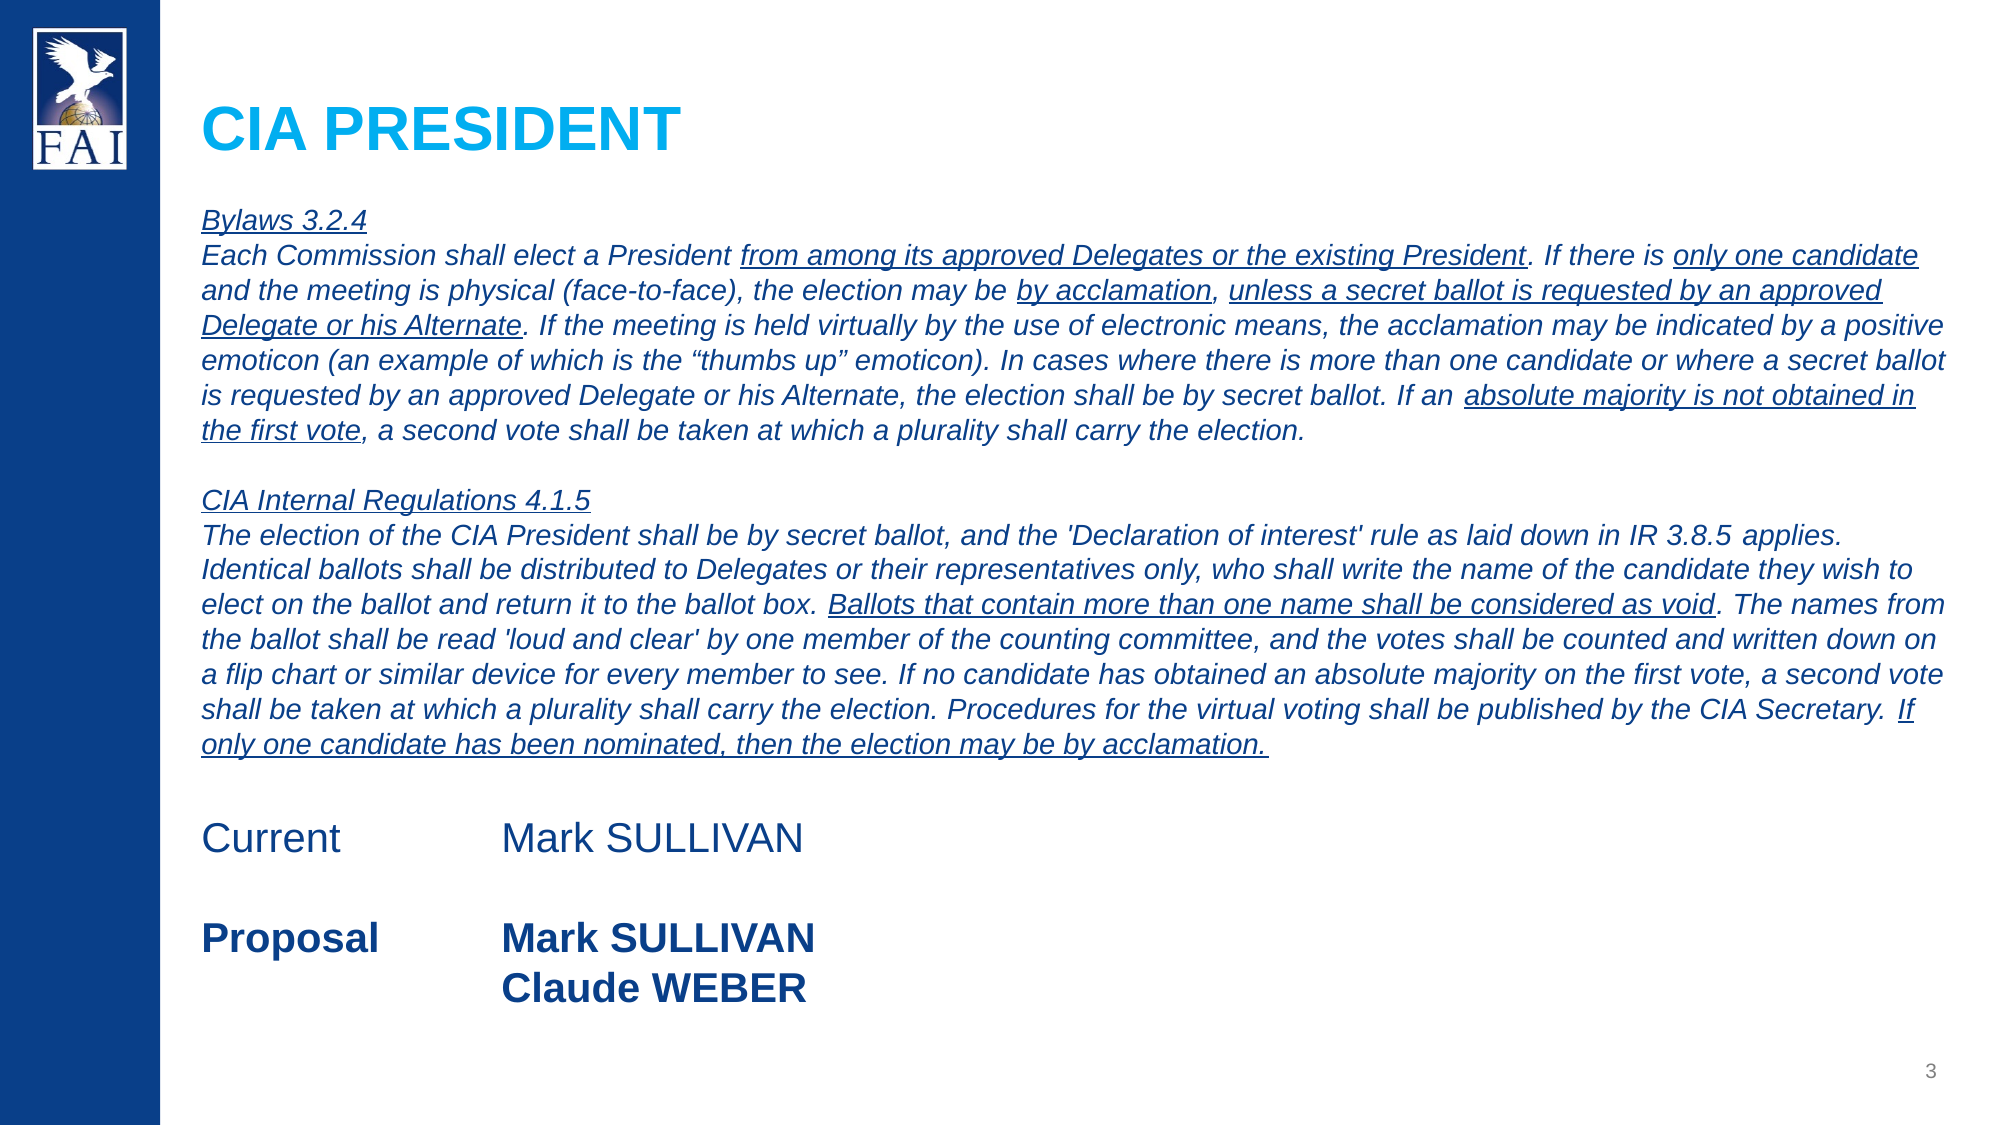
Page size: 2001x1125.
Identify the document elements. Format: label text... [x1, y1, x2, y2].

picture [32, 27, 127, 170]
list CIA President [186, 35, 1972, 171]
list Bylaws 3.2.4 Each Commission shall elect a President from among its approved Delegates or the existing President. If there is only one candidate and the meeting is physical (face-to-face), the election may be by acclamation, unless a secret ballot is requested by an approved Delegate or his Alternate. If the meeting is held virtually by the use of electronic means, the acclamation may be indicated by a positive emoticon (an example of which is the “thumbs up” emoticon). In cases where there is more than one candidate or where a secret ballot is requested by an approved Delegate or his Alternate, the election shall be by secret ballot. If an absolute majority is not obtained in the first vote, a second vote shall be taken at which a plurality shall carry the election. CIA Internal Regulations 4.1.5 The election of the CIA President shall be by secret ballot, and the 'Declaration of interest' rule as laid down in IR 3.8.5 applies. Identical ballots shall be distributed to Delegates or their representatives only, who shall write the name of the candidate they wish to elect on the ballot and return it to the ballot box. Ballots that contain more than one name shall be considered as void. The names from the ballot shall be read 'loud and clear' by one member of the counting committee, and the votes shall be counted and written down on a flip chart or similar device for every member to see. If no candidate has obtained an absolute majority on the first vote, a second vote shall be taken at which a plurality shall carry the election. Procedures for the virtual voting shall be published by the CIA Secretary. If only one candidate has been nominated, then the election may be by acclamation. Current Mark SULLIVAN Proposal Mark SULLIVAN Claude WEBER [186, 193, 1972, 1037]
